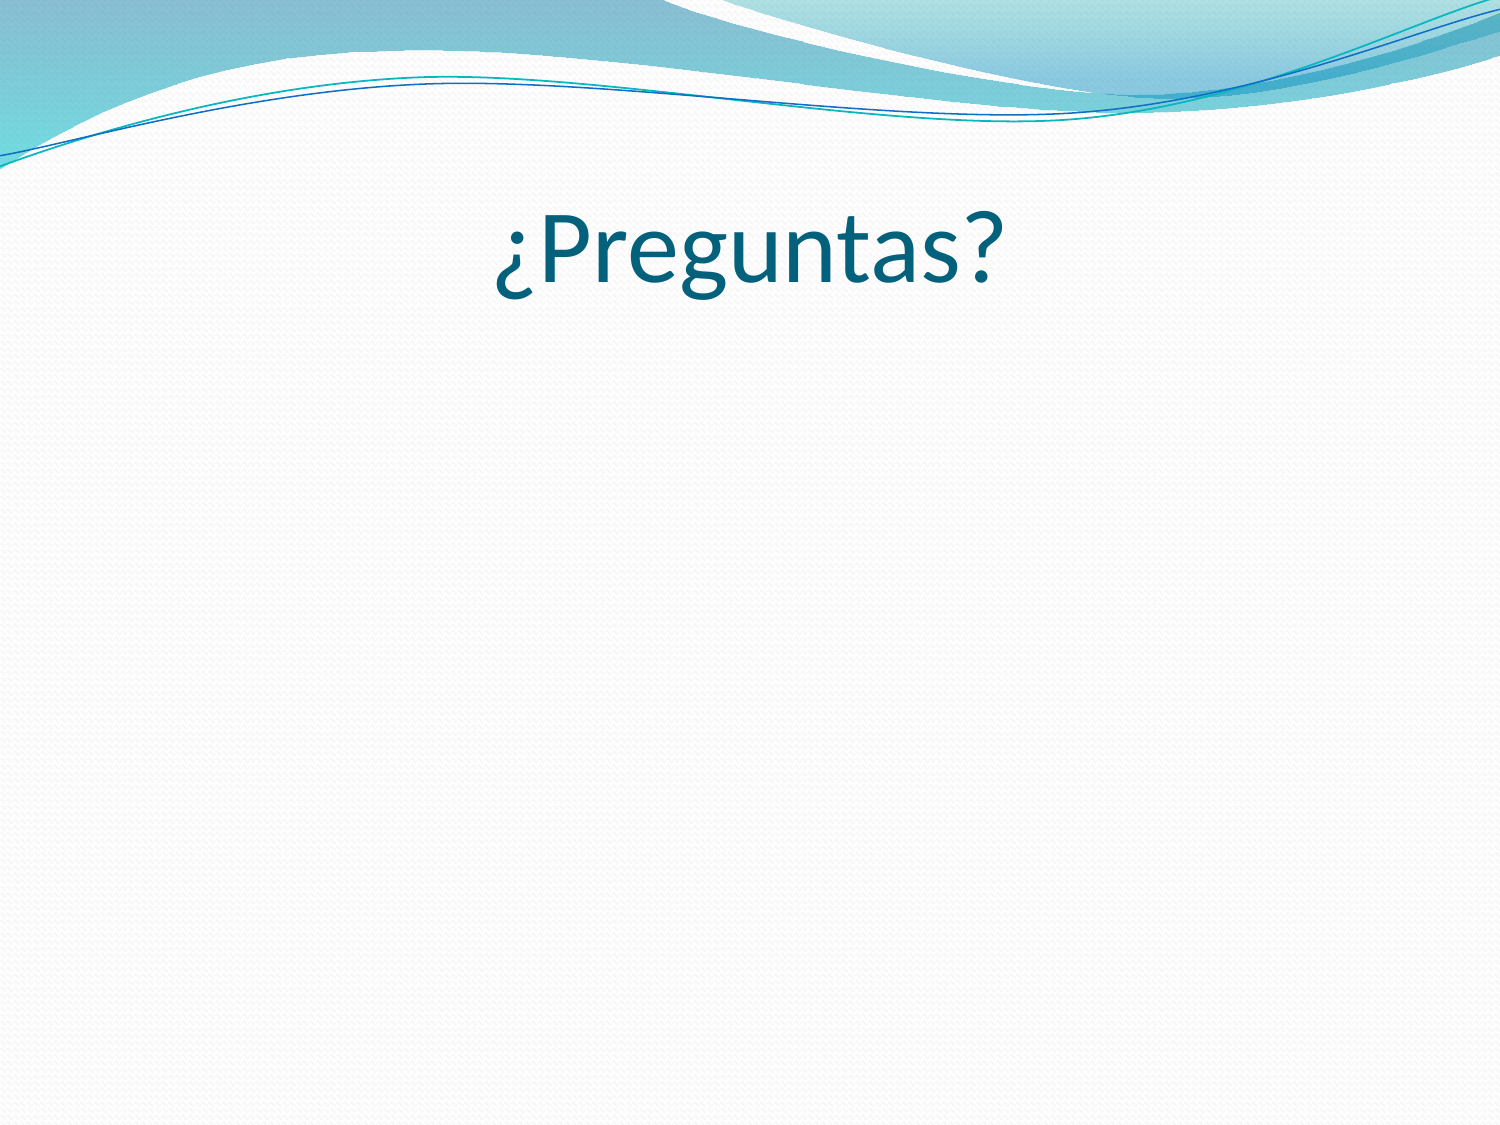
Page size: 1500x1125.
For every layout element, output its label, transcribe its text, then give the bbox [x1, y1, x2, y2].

title ¿Preguntas? [75, 115, 1425, 303]
